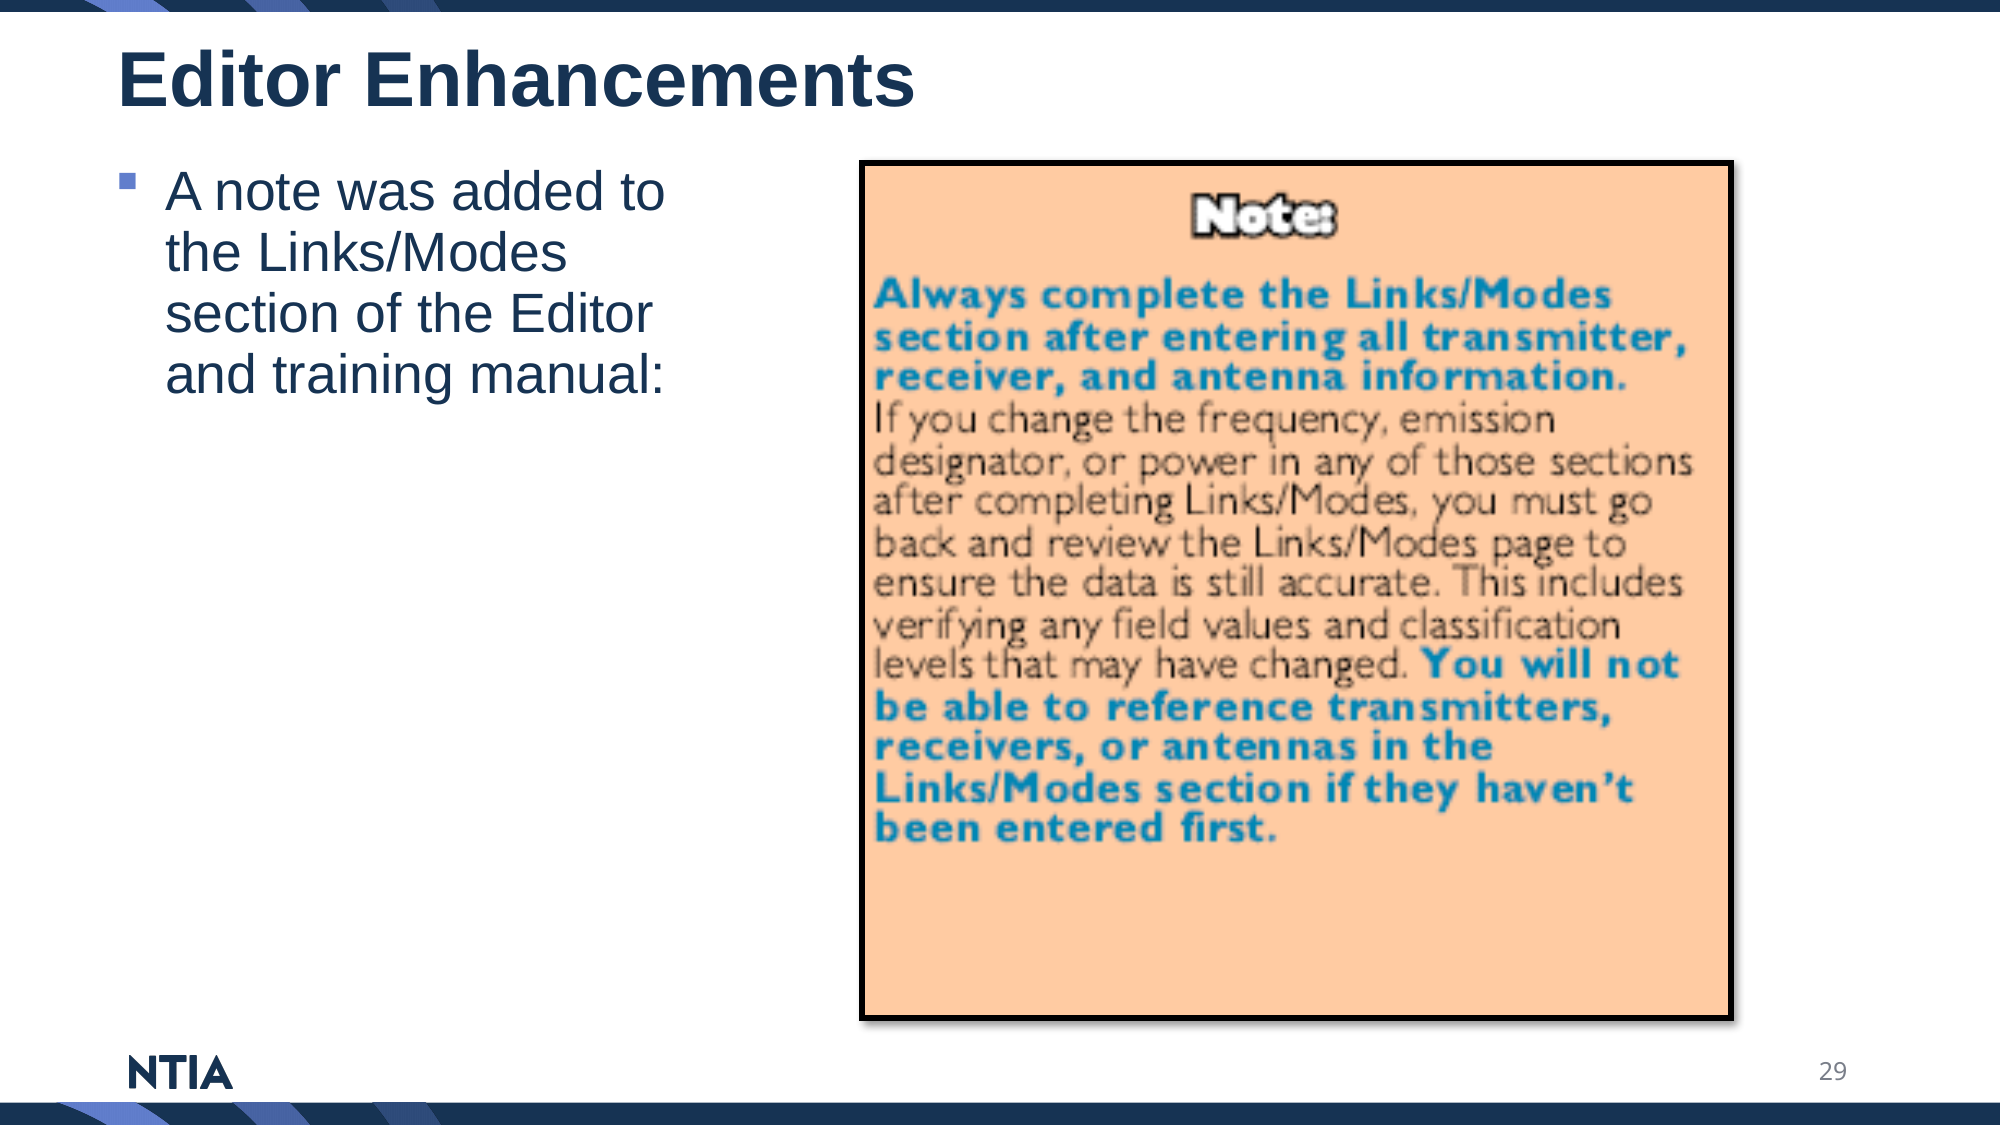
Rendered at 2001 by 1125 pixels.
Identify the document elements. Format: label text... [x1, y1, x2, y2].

title Editor Enhancements [99, 14, 938, 139]
picture [0, 0, 471, 12]
picture [864, 165, 1729, 1016]
picture [0, 1102, 471, 1125]
slide_number 29 [1412, 1042, 1863, 1103]
list A note was added to the Links/Modes section of the Editor and training manual: [99, 152, 749, 1029]
picture [129, 1055, 233, 1089]
